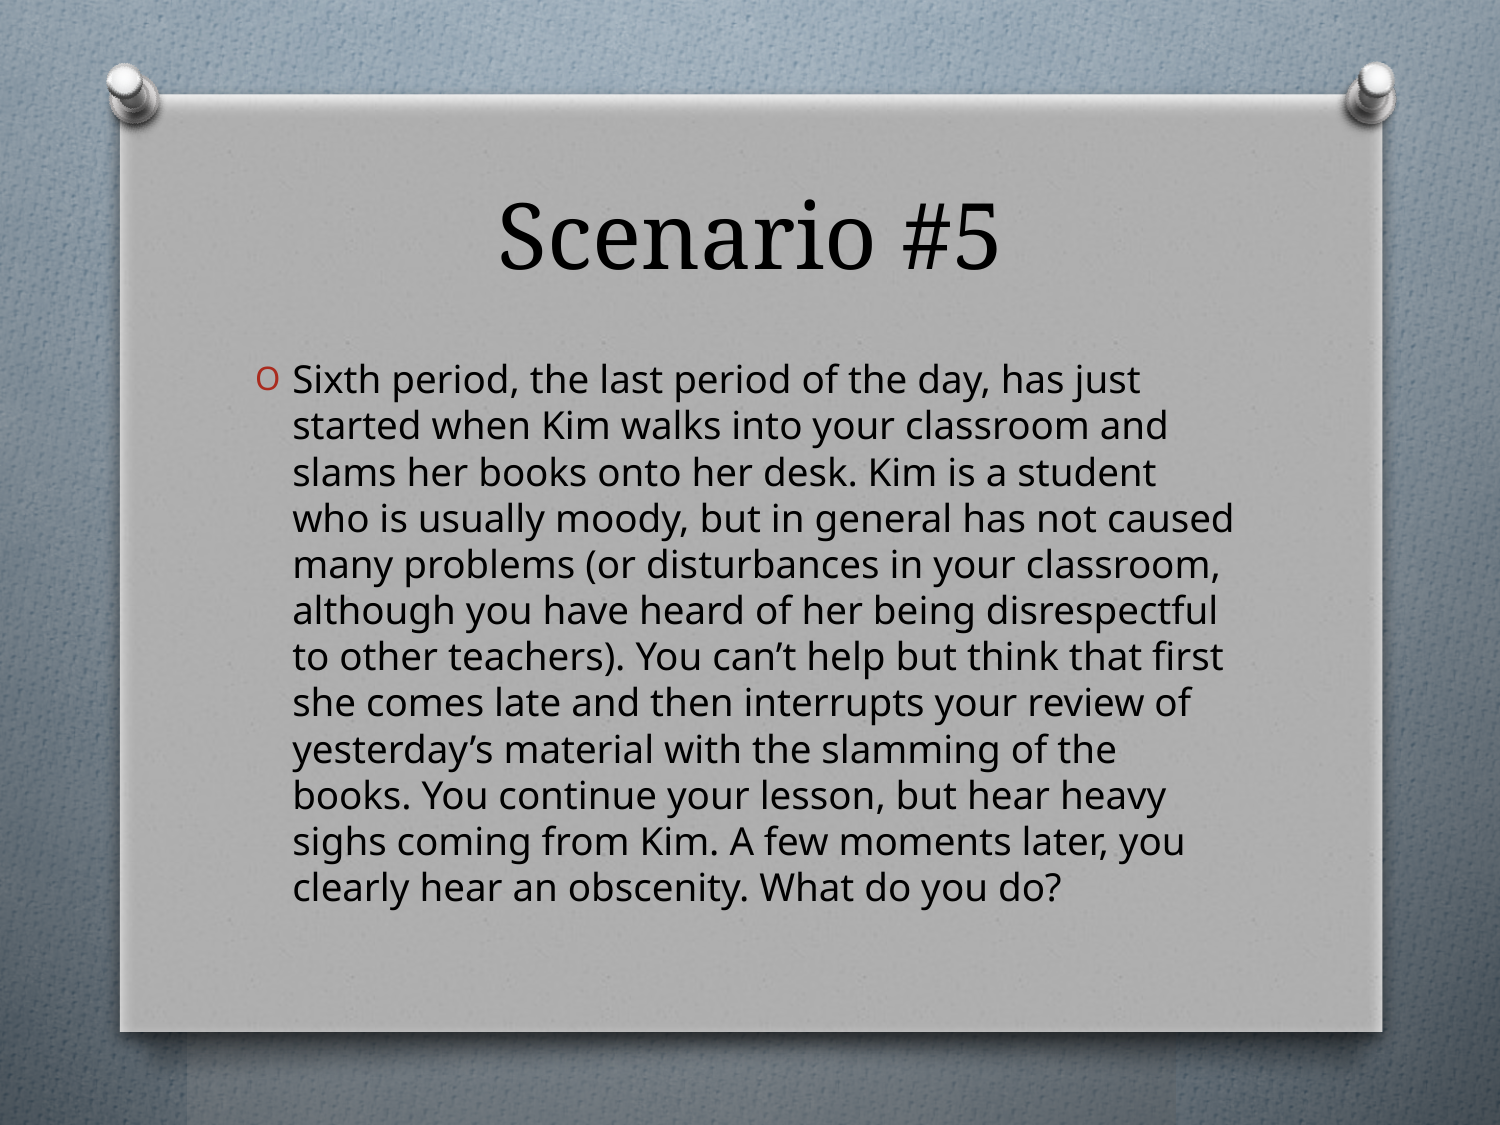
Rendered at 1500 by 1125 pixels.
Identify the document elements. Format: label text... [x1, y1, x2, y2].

title Scenario #5 [179, 134, 1323, 332]
picture [1317, 35, 1439, 156]
list Sixth period, the last period of the day, has just started when Kim walks into your classroom and slams her books onto her desk. Kim is a student who is usually moody, but in general has not caused many problems (or disturbances in your classroom, although you have heard of her being disrespectful to other teachers). You can’t help but think that first she comes late and then interrupts your review of yesterday’s material with the slamming of the books. You continue your lesson, but hear heavy sighs coming from Kim. A few moments later, you clearly hear an obscenity. What do you do? [240, 347, 1257, 939]
picture [75, 29, 198, 153]
